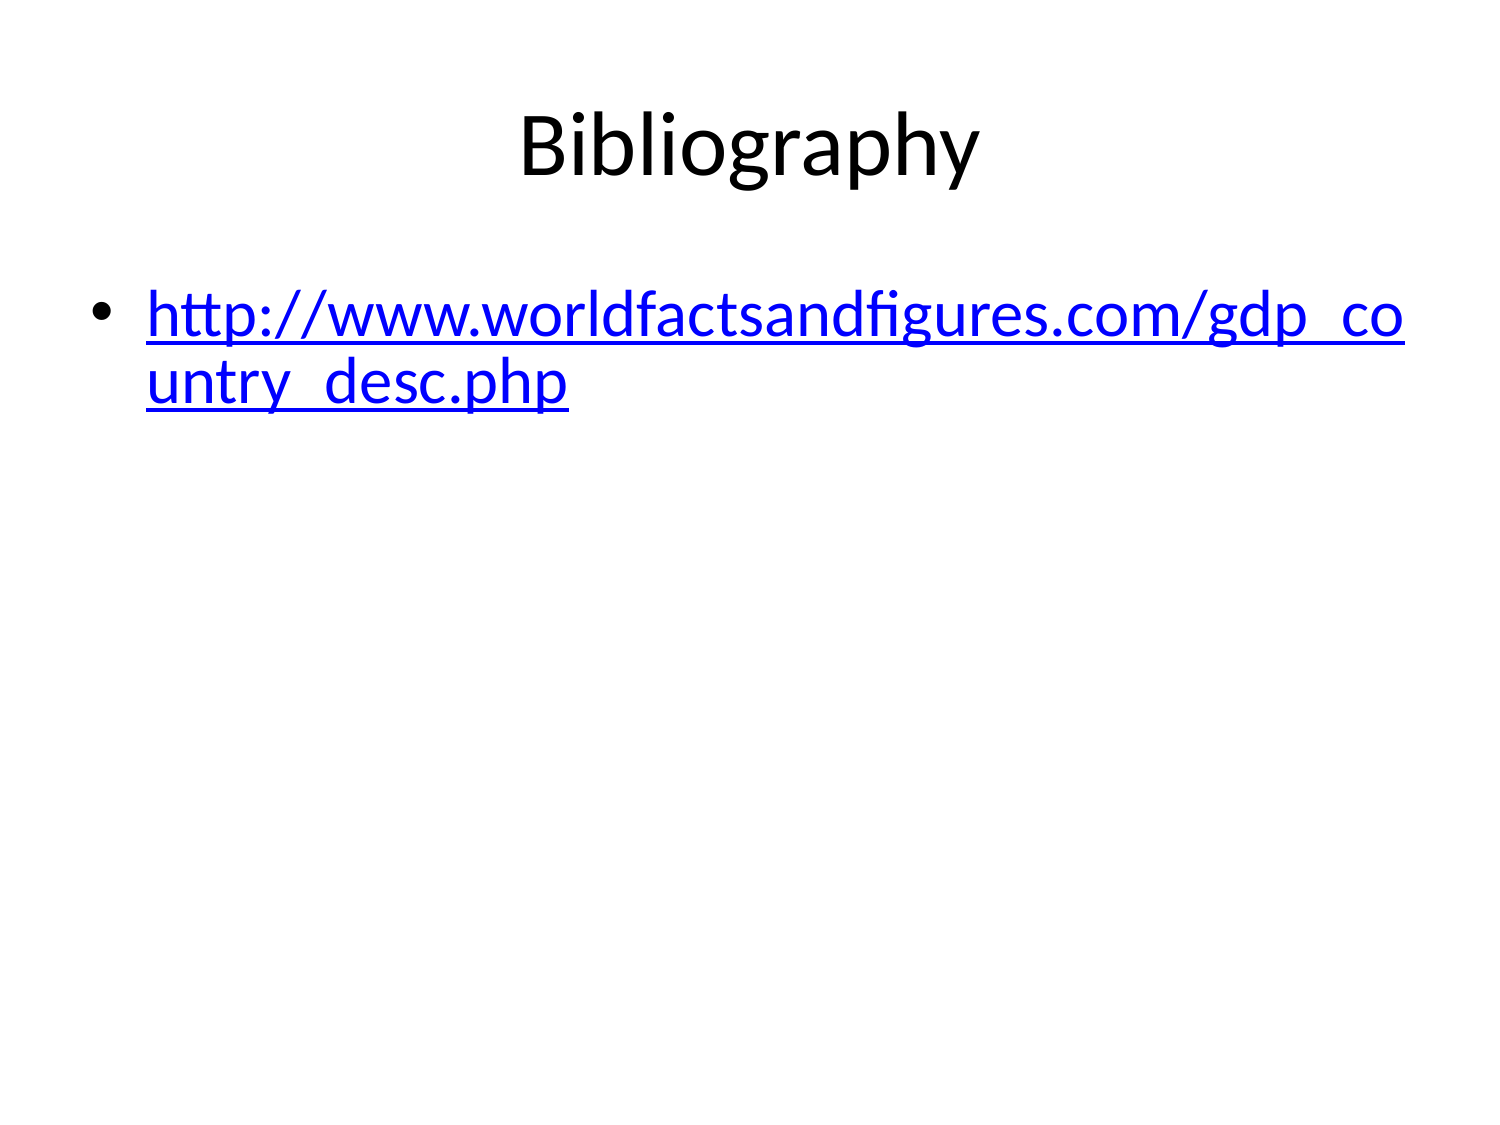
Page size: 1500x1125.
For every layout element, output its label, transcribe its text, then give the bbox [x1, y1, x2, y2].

list http://www.worldfactsandfigures.com/gdp_country_desc.php [75, 262, 1425, 1005]
title Bibliography [75, 45, 1425, 233]
